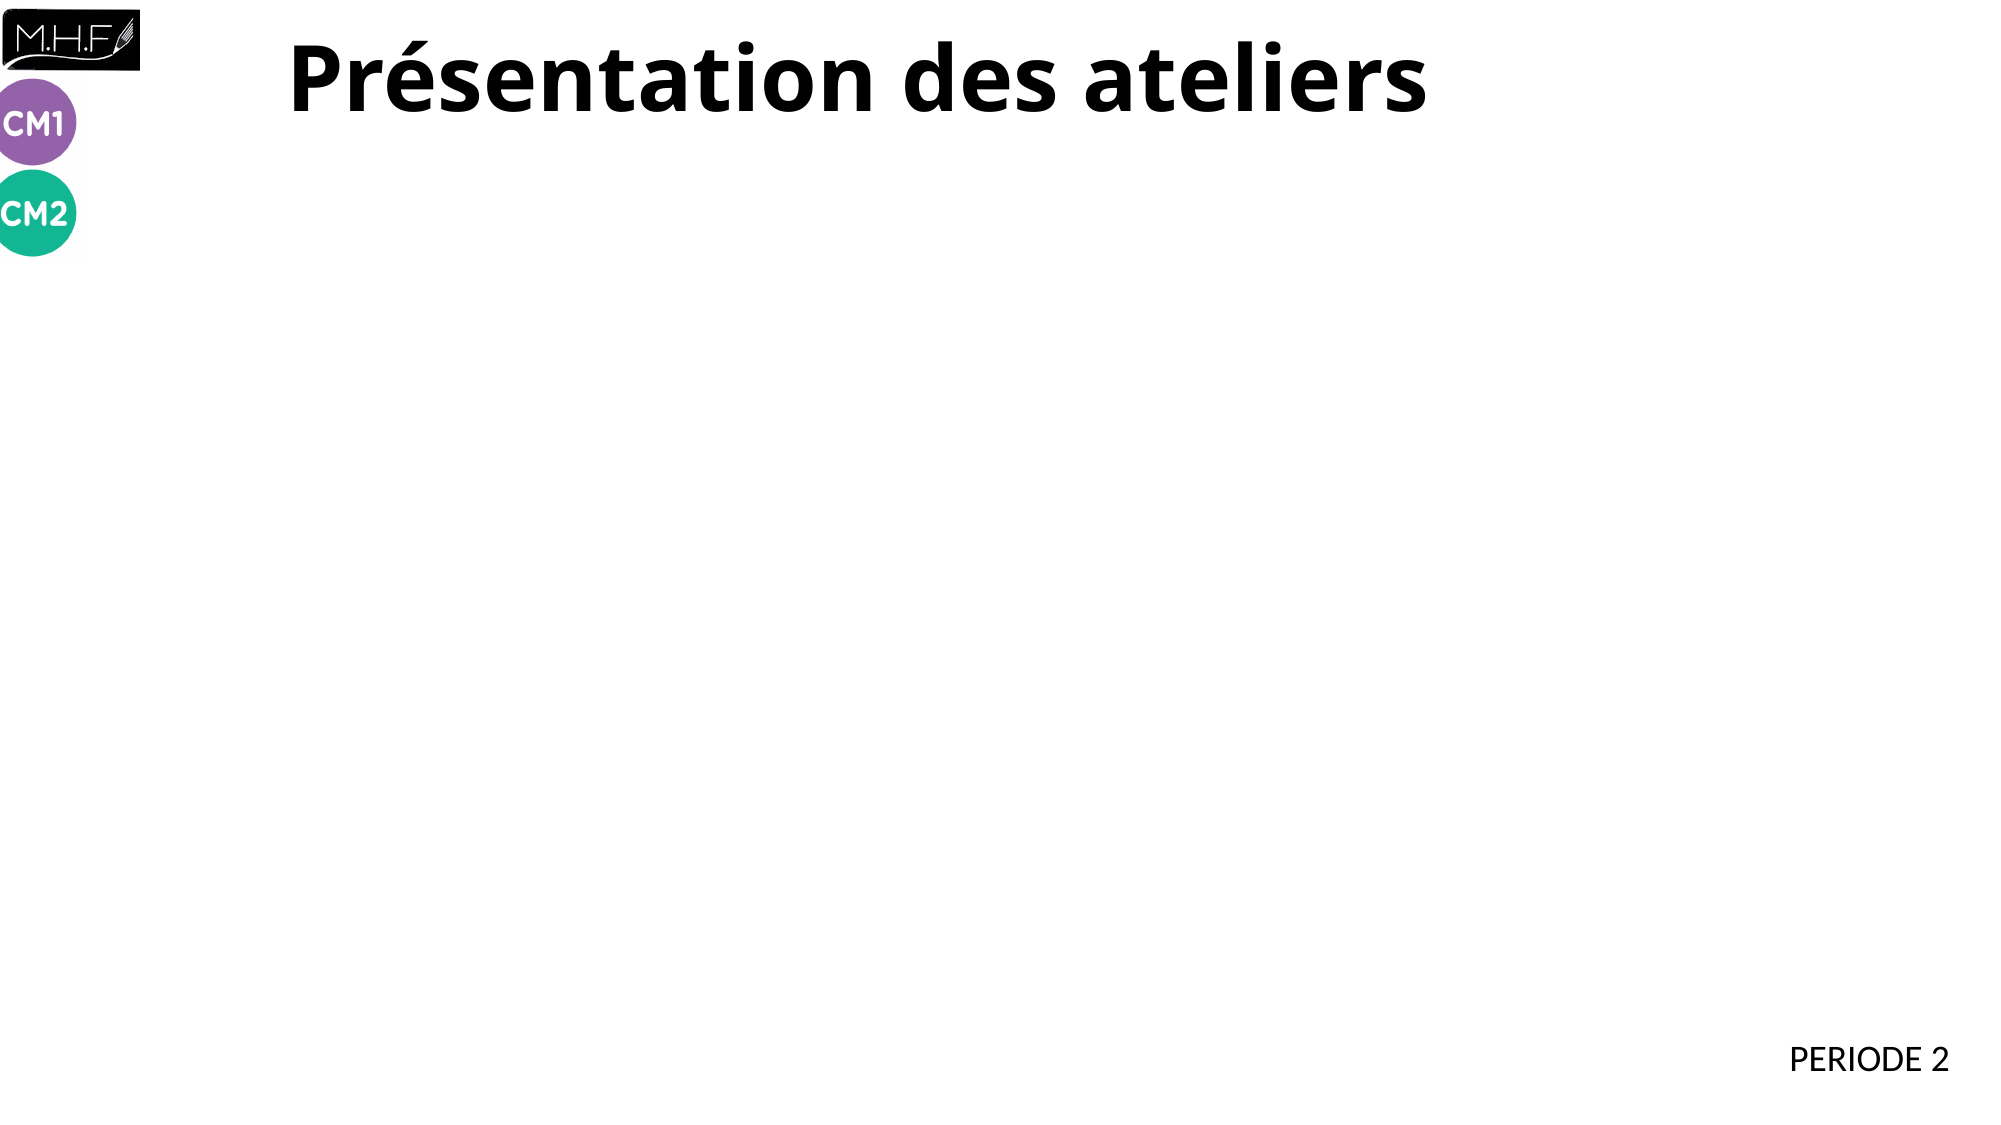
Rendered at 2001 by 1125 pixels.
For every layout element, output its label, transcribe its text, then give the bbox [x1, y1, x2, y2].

text_box PERIODE 2 [1361, 1026, 1965, 1086]
picture [0, 7, 140, 259]
title Présentation des ateliers [271, 7, 1818, 156]
